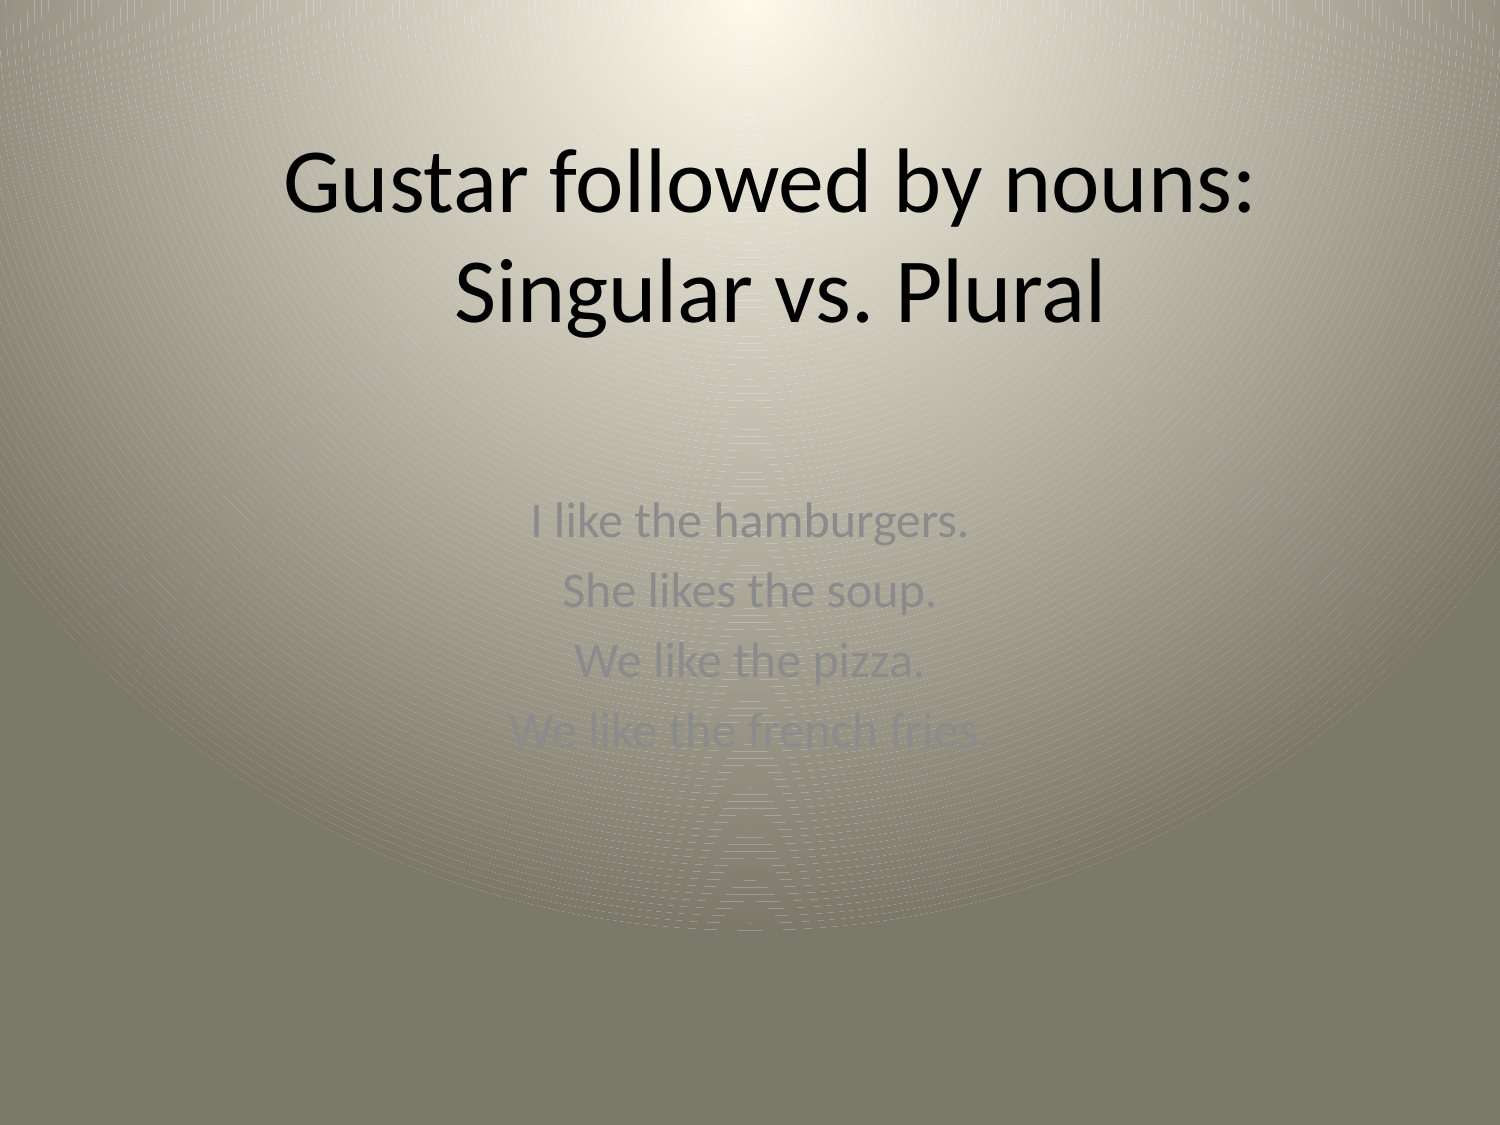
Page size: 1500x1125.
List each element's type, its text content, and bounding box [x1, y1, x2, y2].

title Gustar followed by nouns: Singular vs. Plural [143, 110, 1419, 352]
subtitle I like the hamburgers. She likes the soup. We like the pizza. We like the french fries. [225, 480, 1275, 768]
